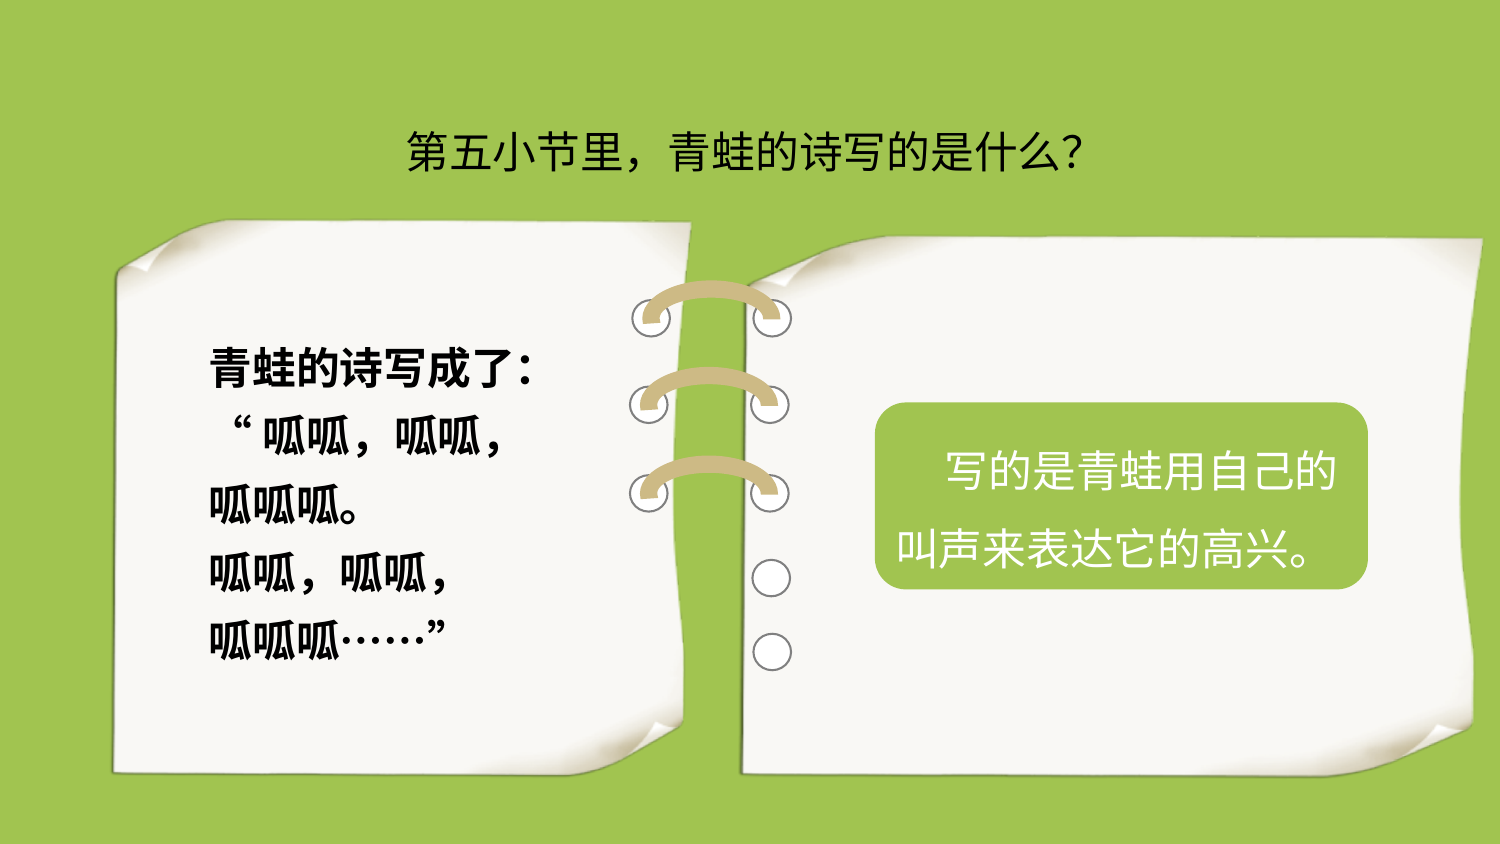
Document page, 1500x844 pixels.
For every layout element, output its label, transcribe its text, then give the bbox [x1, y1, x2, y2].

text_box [89, 189, 1500, 814]
text_box 第五小节里，青蛙的诗写的是什么？ [394, 118, 1117, 183]
